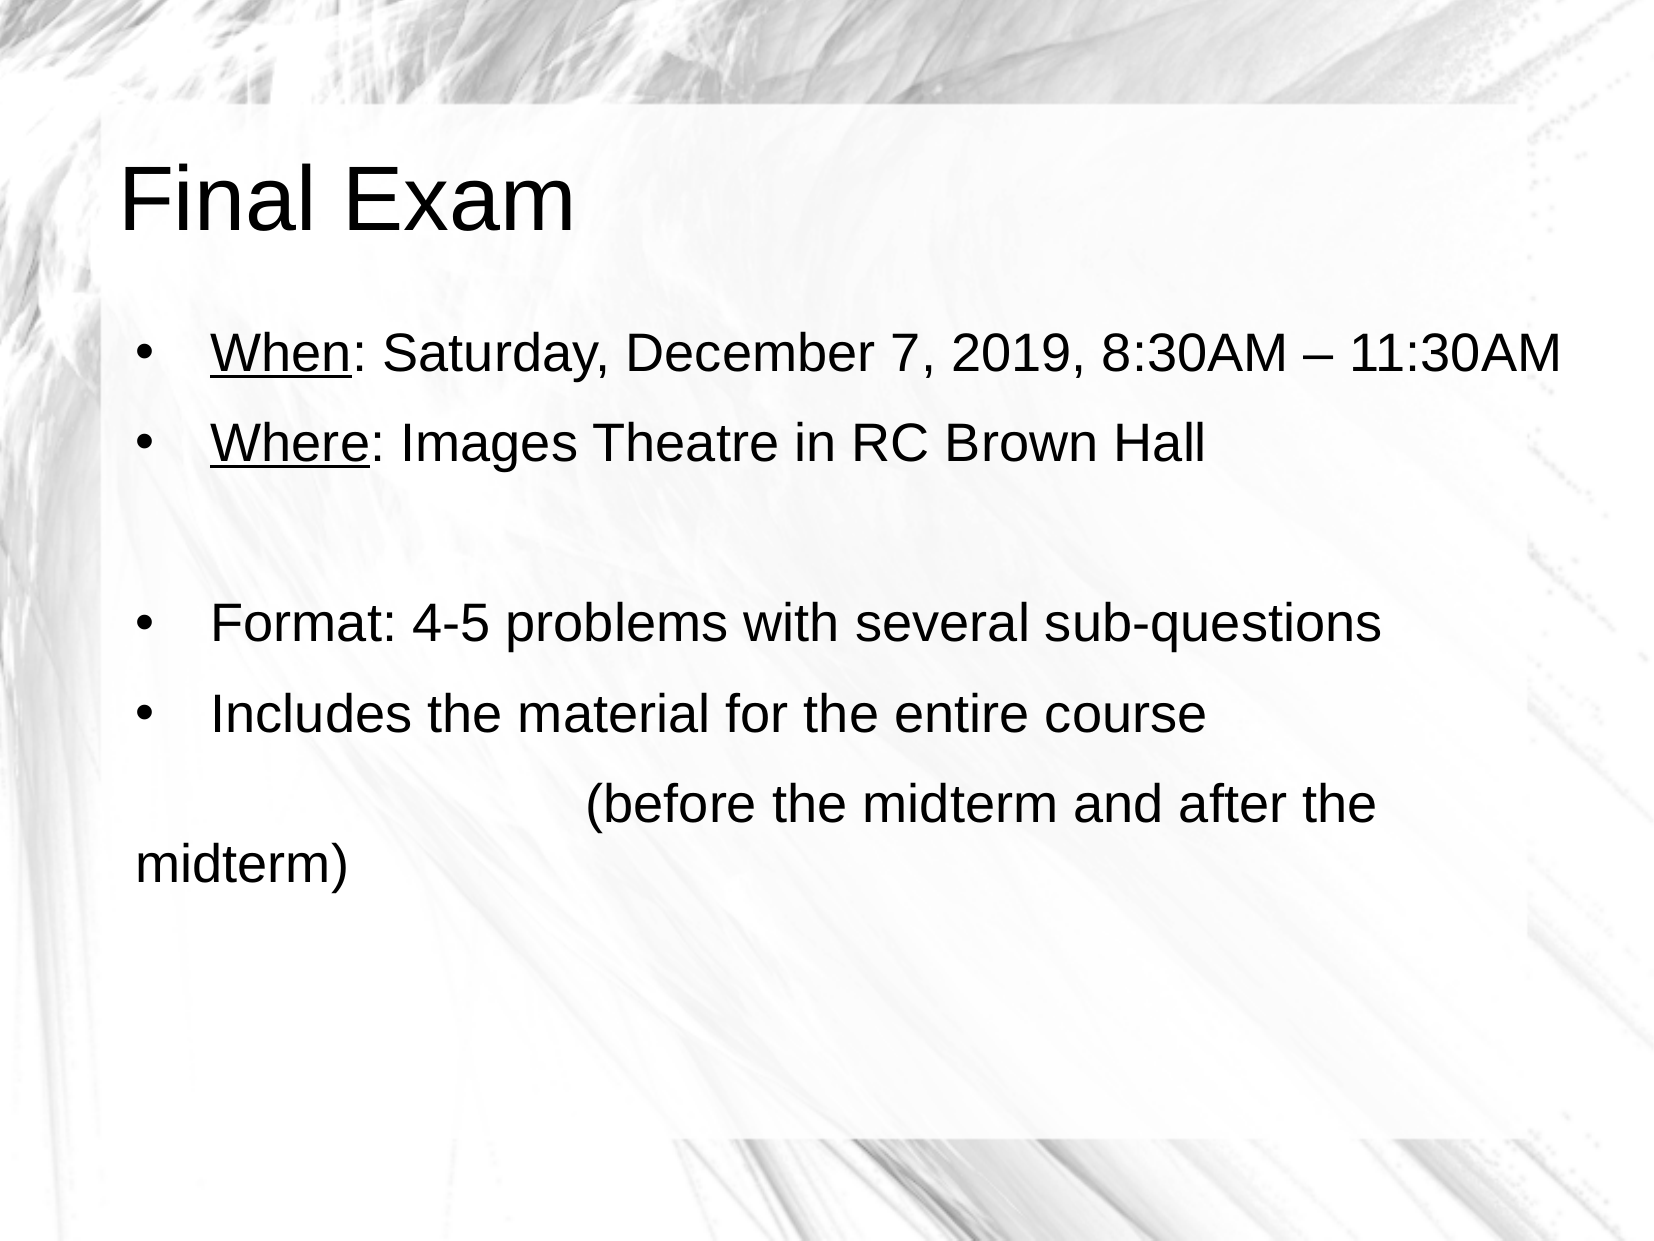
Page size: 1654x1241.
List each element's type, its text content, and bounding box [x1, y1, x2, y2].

title Final Exam [118, 93, 1506, 299]
list When: Saturday, December 7, 2019, 8:30AM – 11:30AM Where: Images Theatre in RC Brown Hall Format: 4-5 problems with several sub-questions Includes the material for the entire course (before the midterm and after the midterm) [118, 319, 1571, 1109]
picture [0, 0, 1654, 1241]
